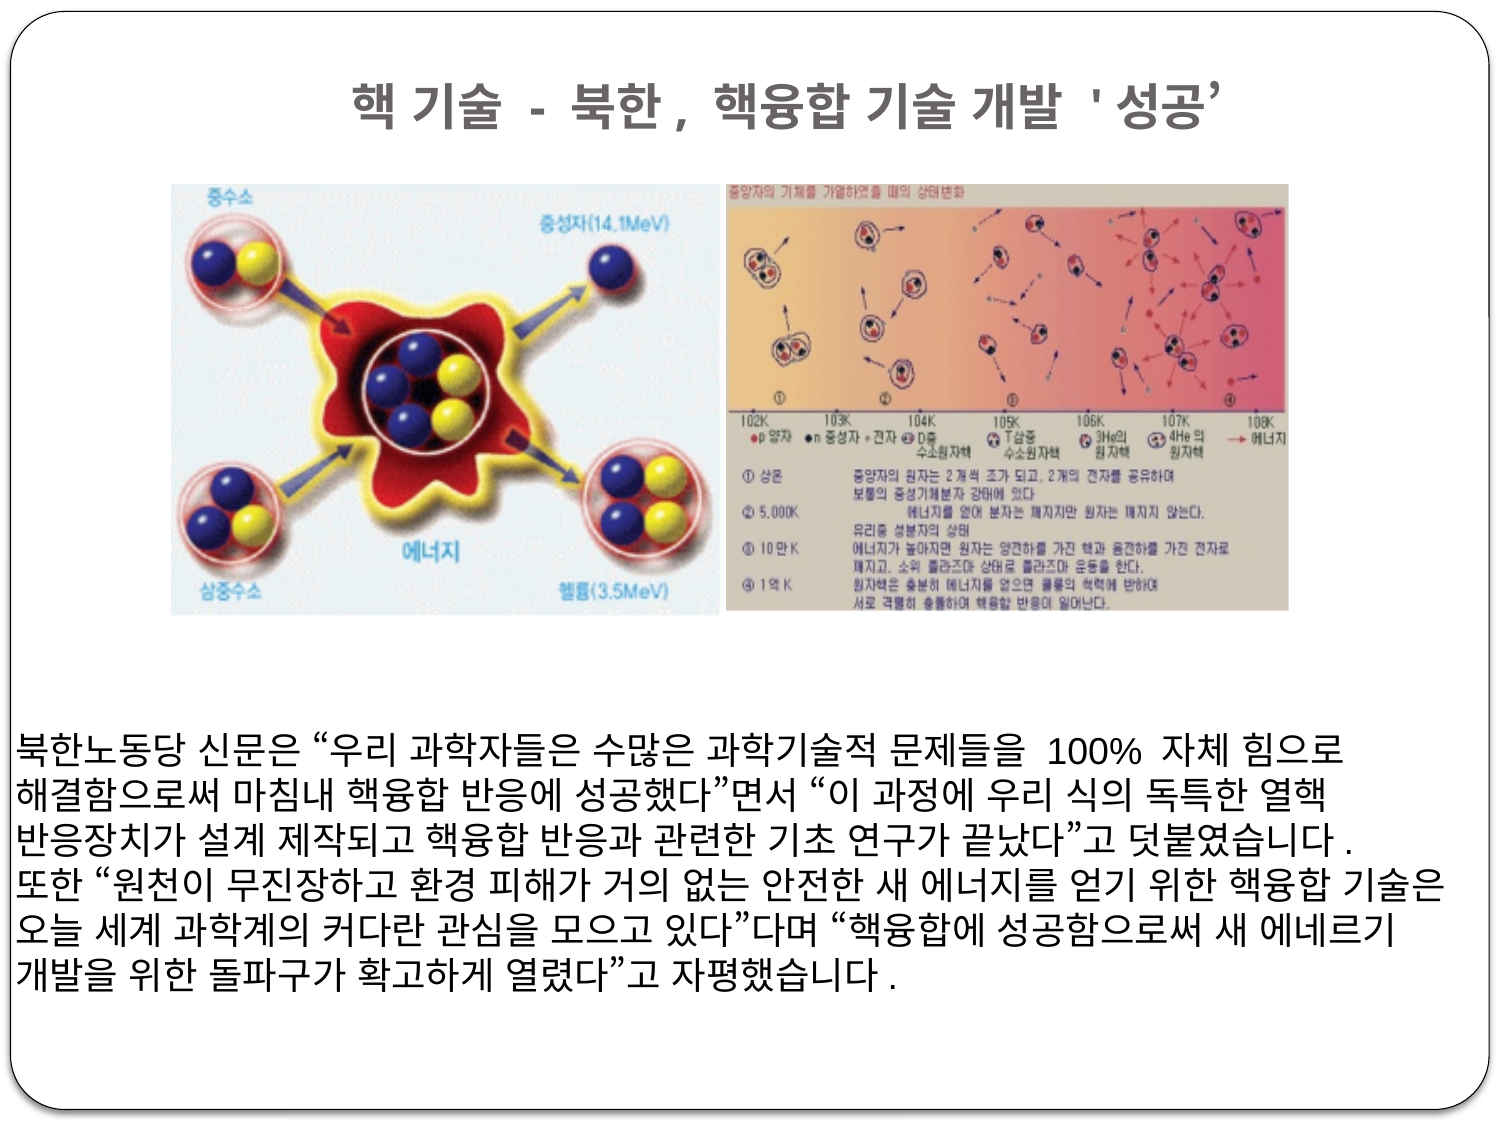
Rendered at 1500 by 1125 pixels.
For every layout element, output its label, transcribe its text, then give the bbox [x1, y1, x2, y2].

text_box 북한노동당 신문은 “우리 과학자들은 수많은 과학기술적 문제들을 100% 자체 힘으로 해결함으로써 마침내 핵융합 반응에 성공했다”면서 “이 과정에 우리 식의 독특한 열핵 반응장치가 설계 제작되고 핵융합 반응과 관련한 기초 연구가 끝났다”고 덧붙였습니다. 또한 “원천이 무진장하고 환경 피해가 거의 없는 안전한 새 에너지를 얻기 위한 핵융합 기술은 오늘 세계 과학계의 커다란 관심을 모으고 있다”다며 “핵융합에 성공함으로써 새 에네르기 개발을 위한 돌파구가 확고하게 열렸다”고 자평했습니다. [0, 719, 1500, 1050]
picture [726, 184, 1294, 615]
title 핵 기술 - 북한, 핵융합 기술 개발 '성공’ [150, 45, 1425, 233]
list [170, 184, 723, 622]
